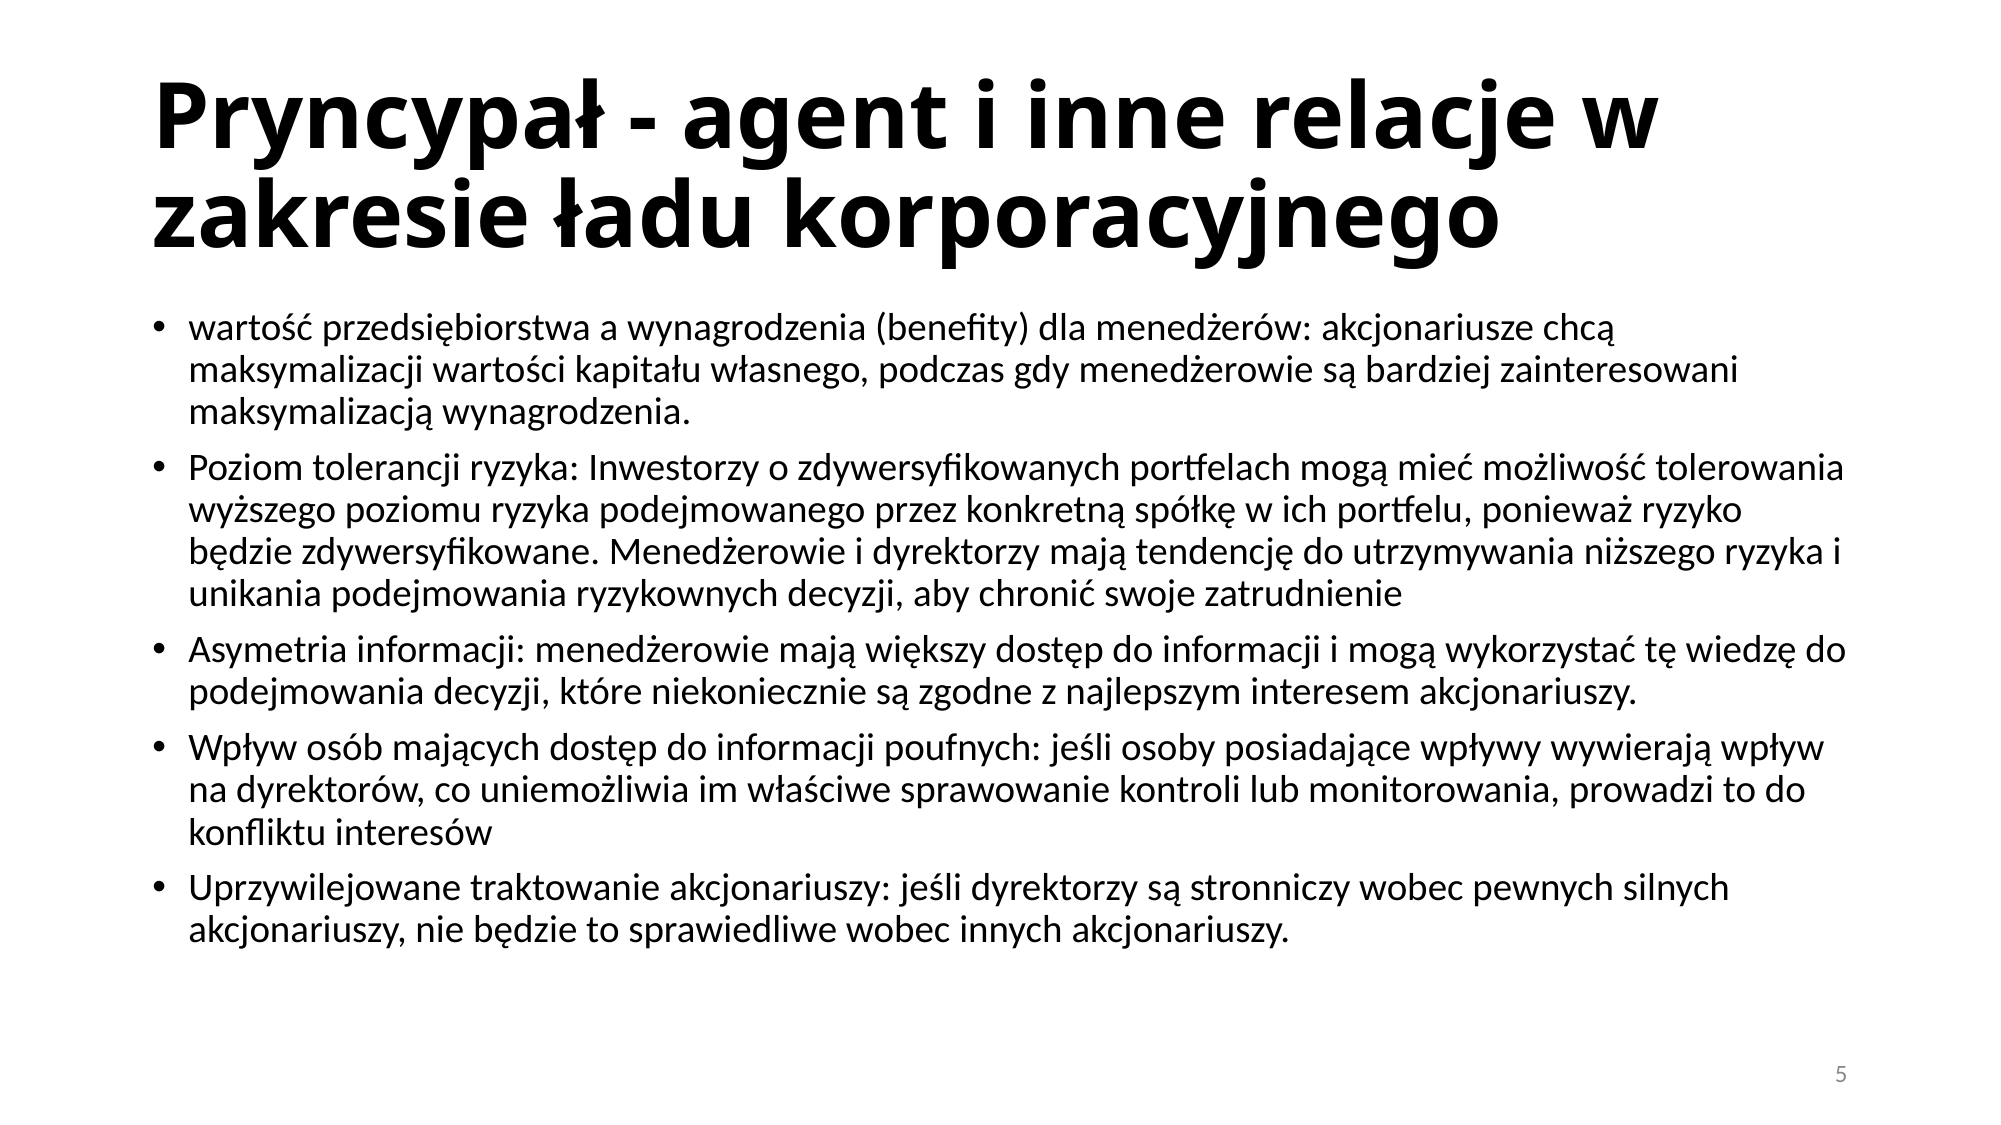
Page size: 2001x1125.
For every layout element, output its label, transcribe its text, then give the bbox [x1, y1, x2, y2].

slide_number 5 [1412, 1042, 1863, 1103]
list wartość przedsiębiorstwa a wynagrodzenia (benefity) dla menedżerów: akcjonariusze chcą maksymalizacji wartości kapitału własnego, podczas gdy menedżerowie są bardziej zainteresowani maksymalizacją wynagrodzenia. Poziom tolerancji ryzyka: Inwestorzy o zdywersyfikowanych portfelach mogą mieć możliwość tolerowania wyższego poziomu ryzyka podejmowanego przez konkretną spółkę w ich portfelu, ponieważ ryzyko będzie zdywersyfikowane. Menedżerowie i dyrektorzy mają tendencję do utrzymywania niższego ryzyka i unikania podejmowania ryzykownych decyzji, aby chronić swoje zatrudnienie Asymetria informacji: menedżerowie mają większy dostęp do informacji i mogą wykorzystać tę wiedzę do podejmowania decyzji, które niekoniecznie są zgodne z najlepszym interesem akcjonariuszy. Wpływ osób mających dostęp do informacji poufnych: jeśli osoby posiadające wpływy wywierają wpływ na dyrektorów, co uniemożliwia im właściwe sprawowanie kontroli lub monitorowania, prowadzi to do konfliktu interesów Uprzywilejowane traktowanie akcjonariuszy: jeśli dyrektorzy są stronniczy wobec pewnych silnych akcjonariuszy, nie będzie to sprawiedliwe wobec innych akcjonariuszy. [137, 299, 1863, 1014]
title Pryncypał - agent i inne relacje w zakresie ładu korporacyjnego [137, 59, 1863, 278]
